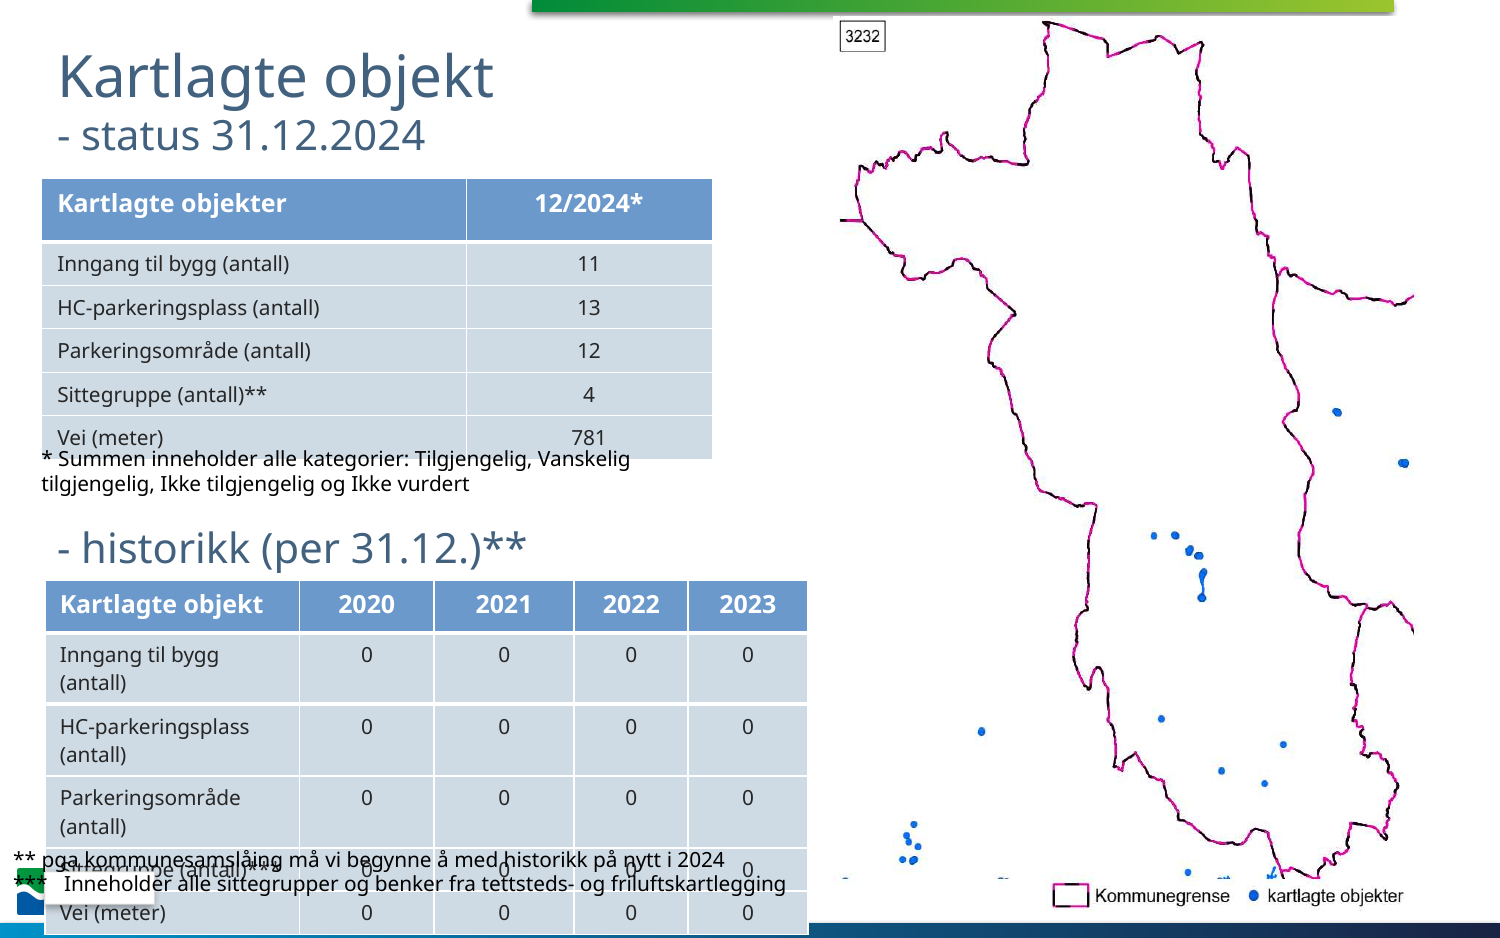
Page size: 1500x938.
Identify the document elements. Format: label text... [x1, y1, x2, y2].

table_header 12/2024* [467, 179, 712, 240]
table_cell 0 [689, 777, 807, 847]
table_cell 0 [689, 635, 807, 702]
table_cell 13 [467, 286, 712, 328]
text_box Kartlagte objekt - status 31.12.2024 [42, 24, 828, 167]
table_cell 781 [467, 416, 712, 459]
table_cell 4 [467, 373, 712, 415]
table_header Kartlagte objekt [46, 581, 299, 631]
table_header 2021 [435, 581, 573, 631]
table_cell Vei (meter) [46, 904, 299, 934]
table_cell 0 [435, 635, 573, 702]
table_header 2023 [689, 581, 807, 631]
picture [833, 16, 1419, 913]
table_cell 0 [435, 777, 573, 838]
table_cell 0 [575, 635, 687, 702]
table_cell 0 [300, 777, 433, 838]
table_cell 0 [689, 892, 807, 934]
table_cell 0 [575, 777, 687, 838]
table_header 2022 [575, 581, 687, 631]
table_cell Vei (meter) [42, 416, 466, 438]
table_cell 0 [300, 635, 433, 702]
table_cell Inngang til bygg (antall) [42, 244, 466, 285]
table_cell 0 [300, 904, 433, 934]
table_cell 12 [467, 329, 712, 372]
table_cell 11 [467, 244, 712, 285]
table_cell HC-parkeringsplass (antall) [42, 286, 466, 328]
text_box * Summen inneholder alle kategorier: Tilgjengelig, Vanskelig tilgjengelig, Ikke tilgjengelig og Ikke vurdert [26, 438, 711, 504]
table_cell 0 [435, 904, 573, 934]
table_cell 0 [689, 706, 807, 775]
table_cell 0 [435, 706, 573, 775]
table_header 2020 [300, 581, 433, 631]
table_cell 0 [300, 706, 433, 775]
table_cell Parkeringsområde (antall) [42, 329, 466, 372]
text_box ** pga kommunesamslåing må vi begynne å med historikk på nytt i 2024 *** Inneholder alle sittegrupper og benker fra tettsteds- og friluftskartlegging [0, 838, 802, 904]
table_cell 0 [802, 849, 807, 890]
table_cell 0 [575, 904, 687, 934]
table_header Kartlagte objekter [42, 179, 466, 240]
table_cell HC-parkeringsplass (antall) [46, 706, 299, 775]
table_cell Parkeringsområde (antall) [46, 777, 299, 838]
table_cell Inngang til bygg (antall) [46, 635, 299, 702]
text_box - historikk (per 31.12.)** [42, 496, 828, 580]
table_cell Sittegruppe (antall)** [42, 373, 466, 415]
table_cell 0 [575, 706, 687, 775]
